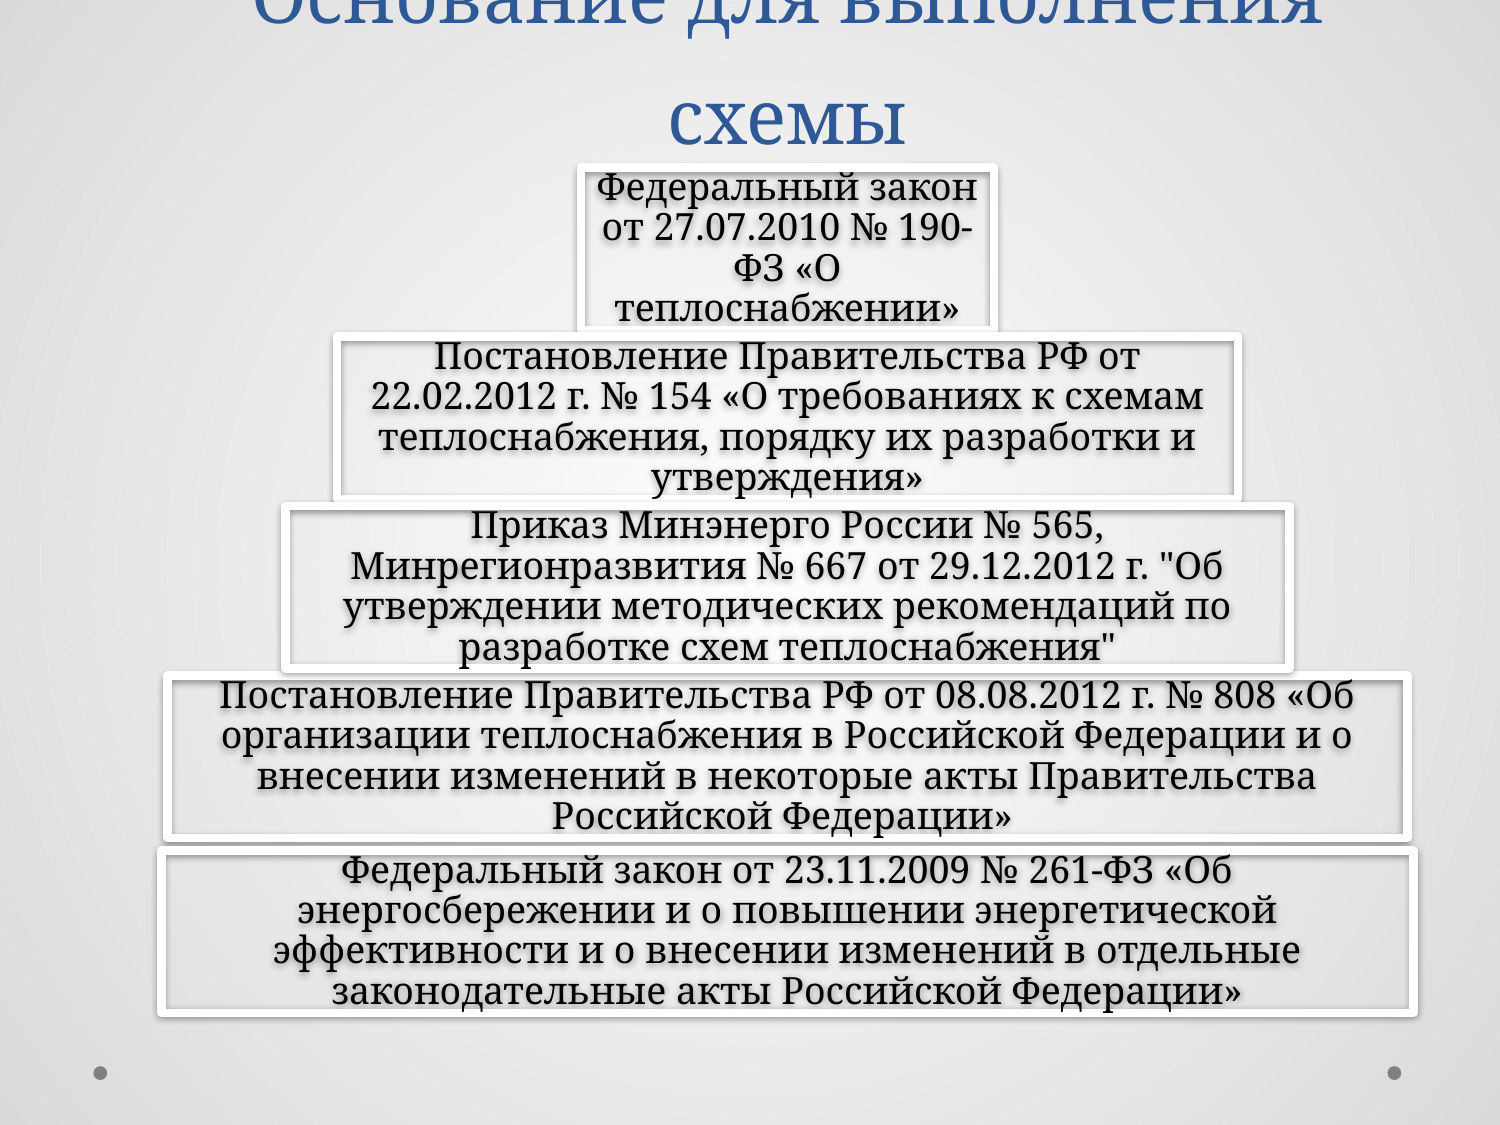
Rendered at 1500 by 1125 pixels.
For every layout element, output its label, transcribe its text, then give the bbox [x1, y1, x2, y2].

title Основание для выполнения схемы [150, 45, 1425, 165]
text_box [97, 166, 1478, 1014]
